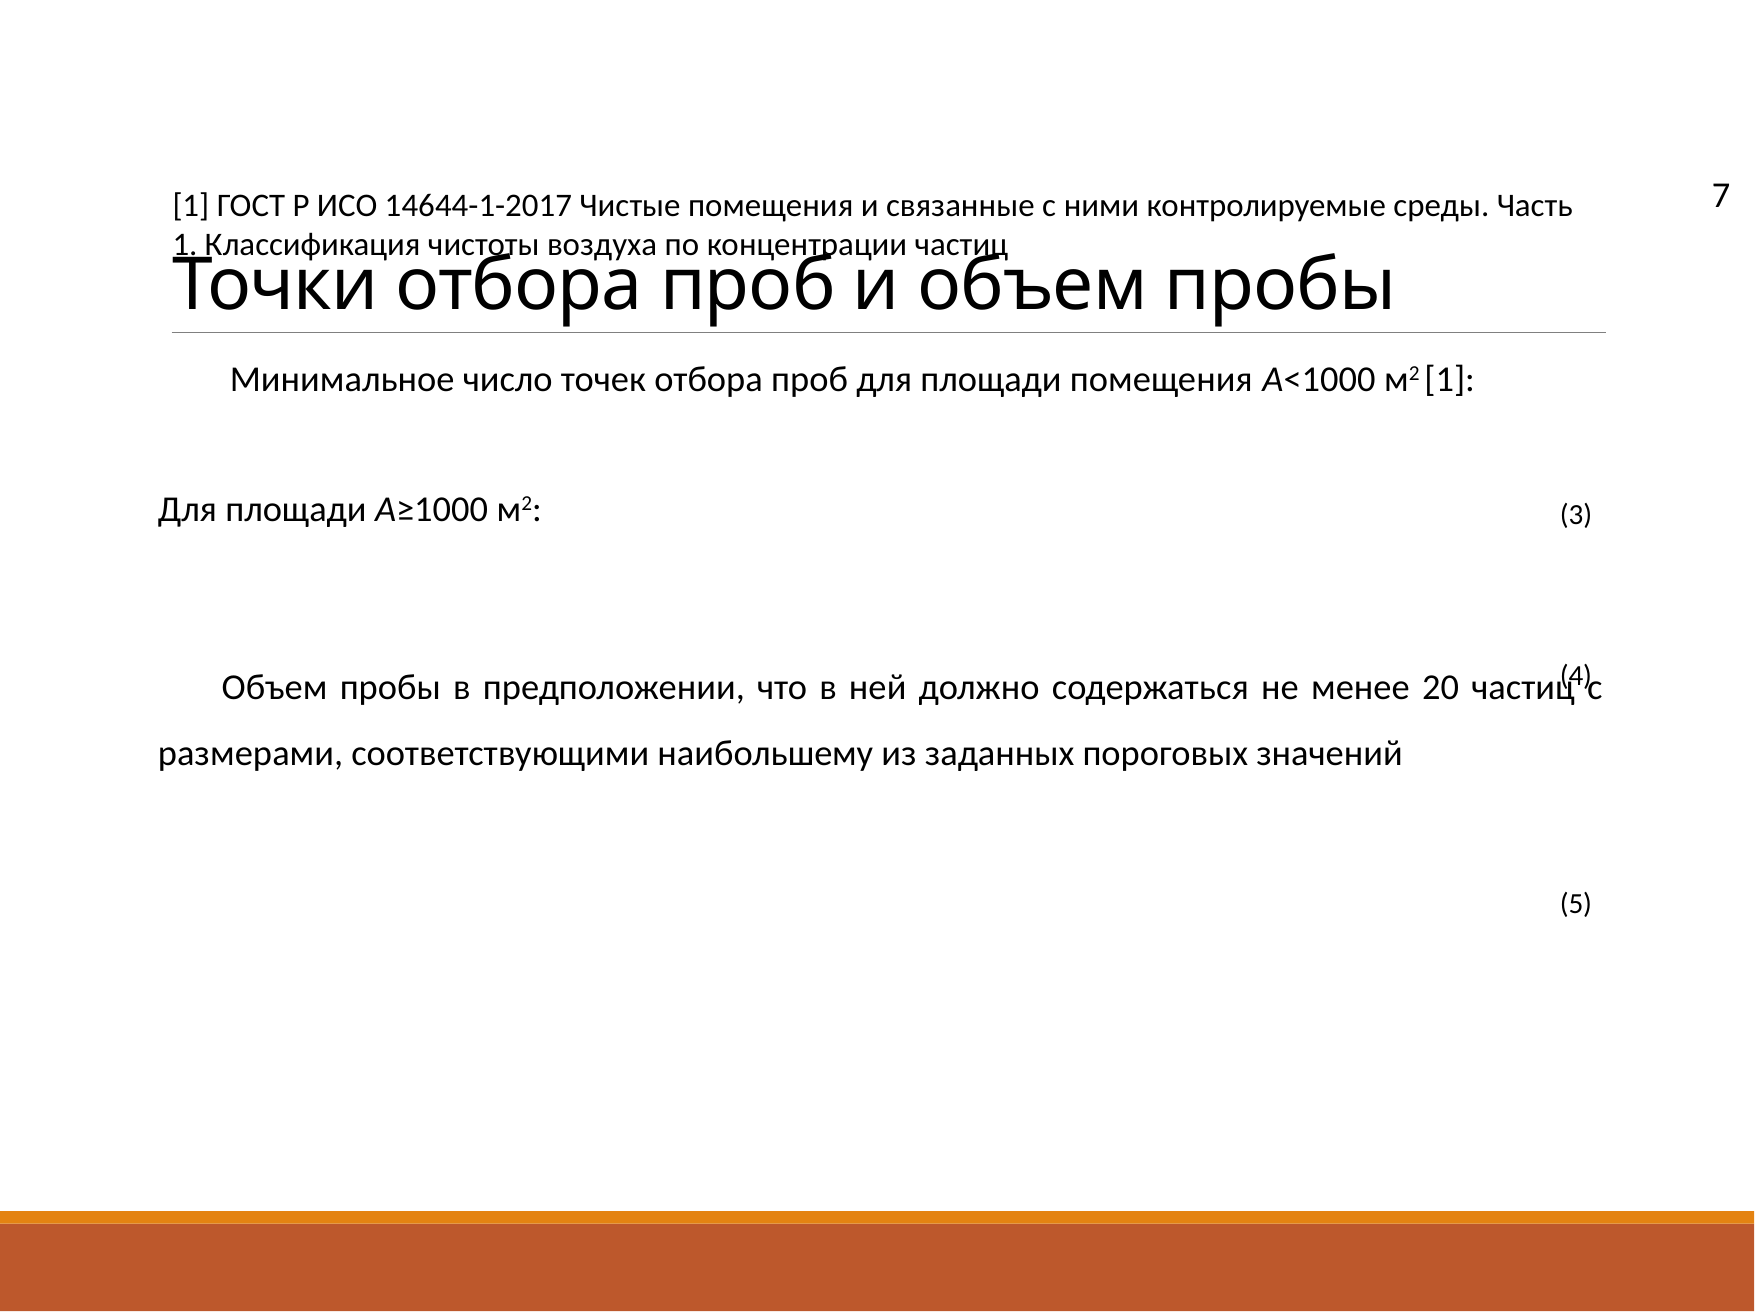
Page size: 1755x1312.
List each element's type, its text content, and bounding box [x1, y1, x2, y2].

title Точки отбора проб и объем пробы [157, 54, 1606, 333]
text_box 7 [1686, 163, 1755, 223]
text_box [1] ГОСТ Р ИСО 14644-1-2017 Чистые помещения и связанные с ними контролируемые среды. Часть 1. Классификация чистоты воздуха по концентрации частиц [157, 175, 1605, 270]
list Минимальное число точек отбора проб для площади помещения A<1000 м2 [1]: Для площади A≥1000 м2: Объем пробы в предположении, что в ней должно содержаться не менее 20 частиц с размерами, соответствующими наибольшему из заданных пороговых значений [157, 352, 1606, 1123]
